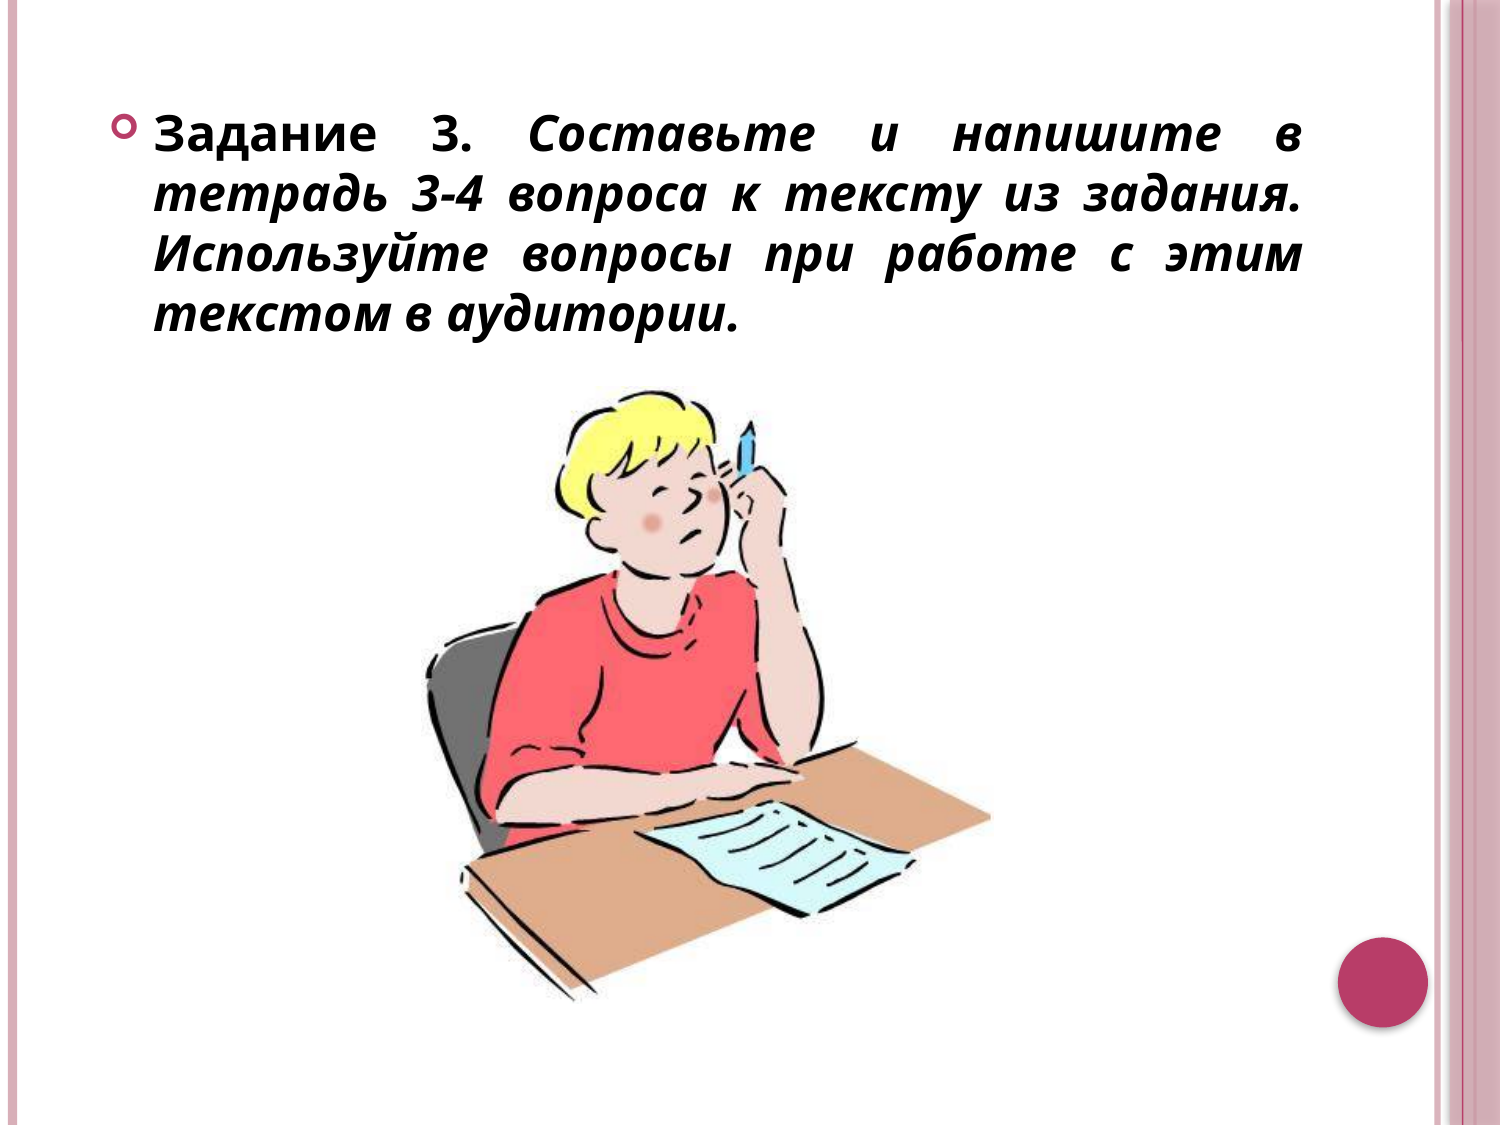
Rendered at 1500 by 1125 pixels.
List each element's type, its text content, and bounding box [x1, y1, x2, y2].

picture [421, 386, 995, 1005]
list Задание 3. Составьте и напишите в тетрадь 3-4 вопроса к тексту из задания. Используйте вопросы при работе с этим текстом в аудитории. [93, 93, 1319, 894]
